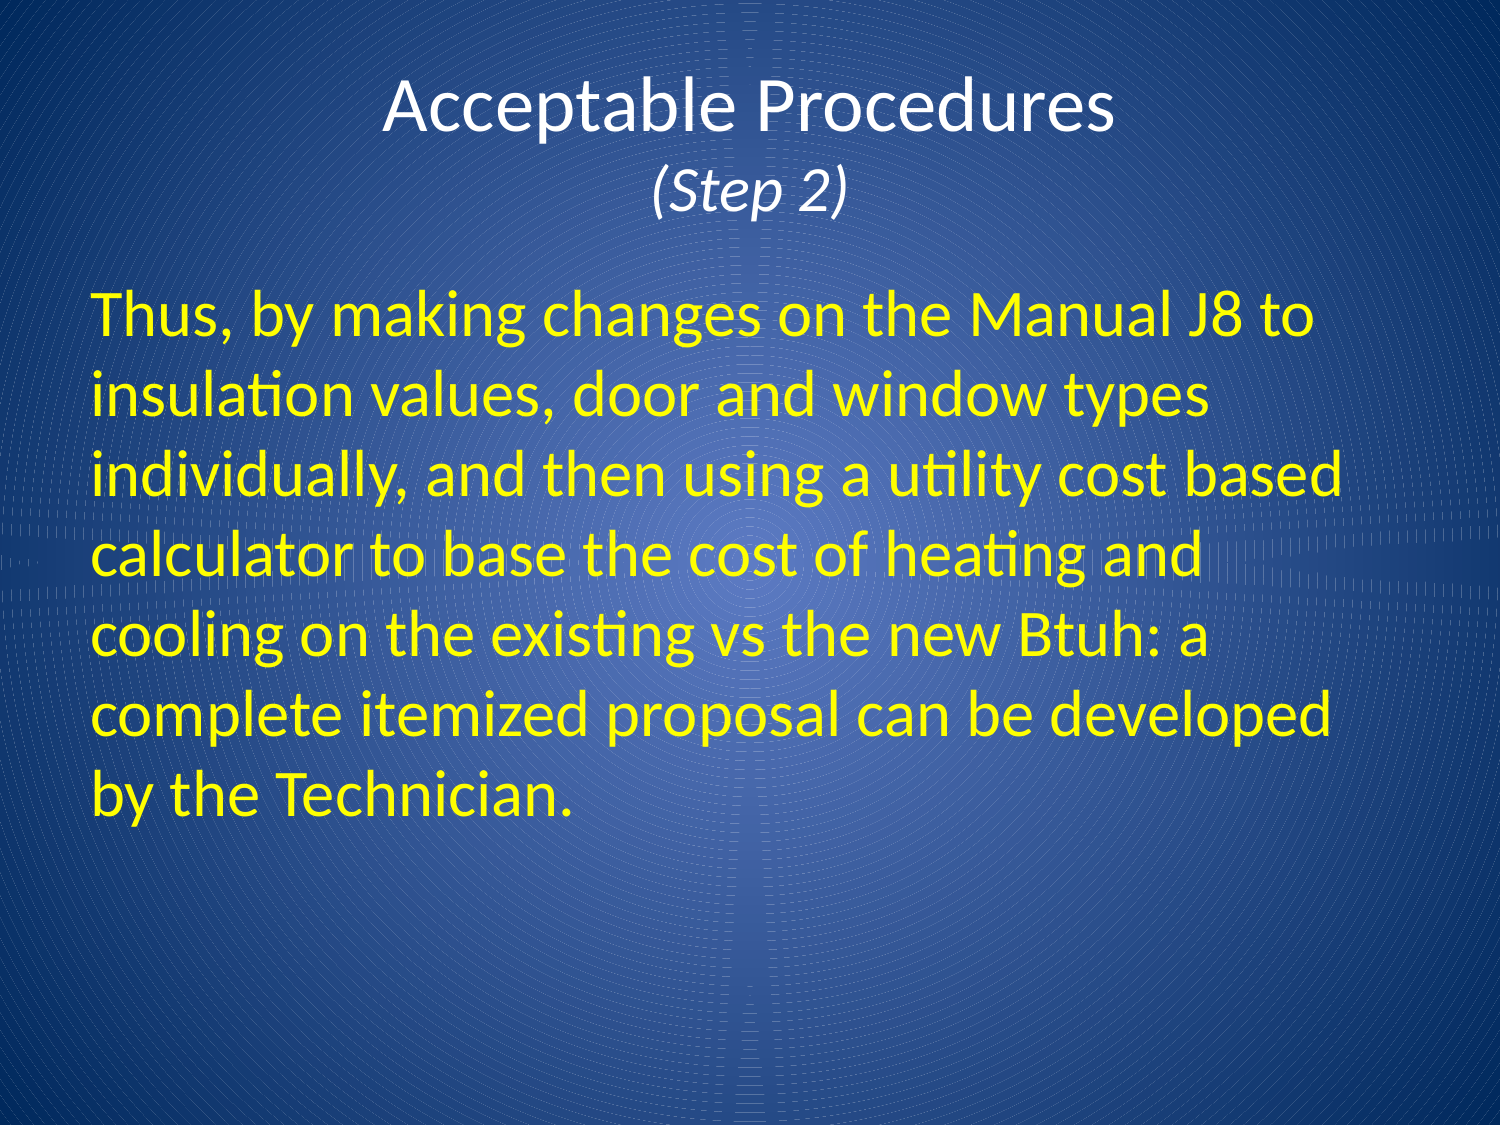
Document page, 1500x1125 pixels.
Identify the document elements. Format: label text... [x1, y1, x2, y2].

list Thus, by making changes on the Manual J8 to insulation values, door and window types individually, and then using a utility cost based calculator to base the cost of heating and cooling on the existing vs the new Btuh: a complete itemized proposal can be developed by the Technician. [75, 262, 1425, 1005]
title Acceptable Procedures (Step 2) [75, 45, 1425, 233]
